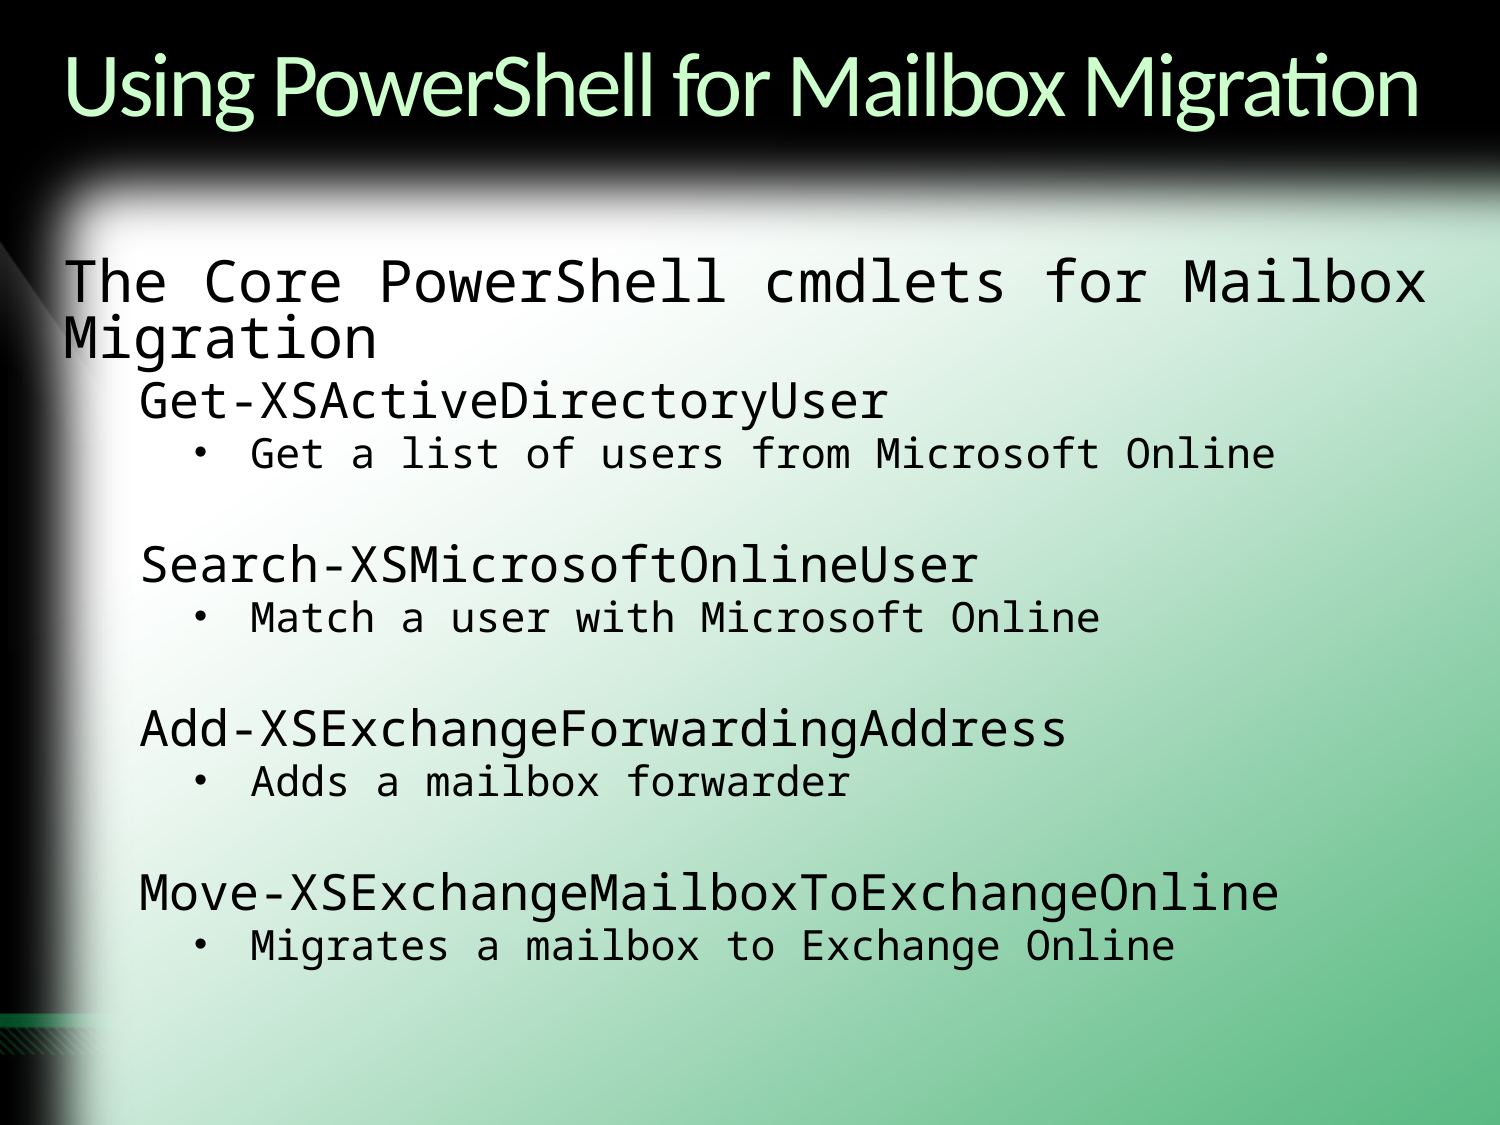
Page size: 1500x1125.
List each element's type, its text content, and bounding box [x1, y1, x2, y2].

picture [0, 0, 1500, 1125]
title Using PowerShell for Mailbox Migration [62, 37, 1438, 138]
list The Core PowerShell cmdlets for Mailbox Migration Get-XSActiveDirectoryUser Get a list of users from Microsoft Online Search-XSMicrosoftOnlineUser Match a user with Microsoft Online Add-XSExchangeForwardingAddress Adds a mailbox forwarder Move-XSExchangeMailboxToExchangeOnline Migrates a mailbox to Exchange Online [63, 257, 1433, 537]
